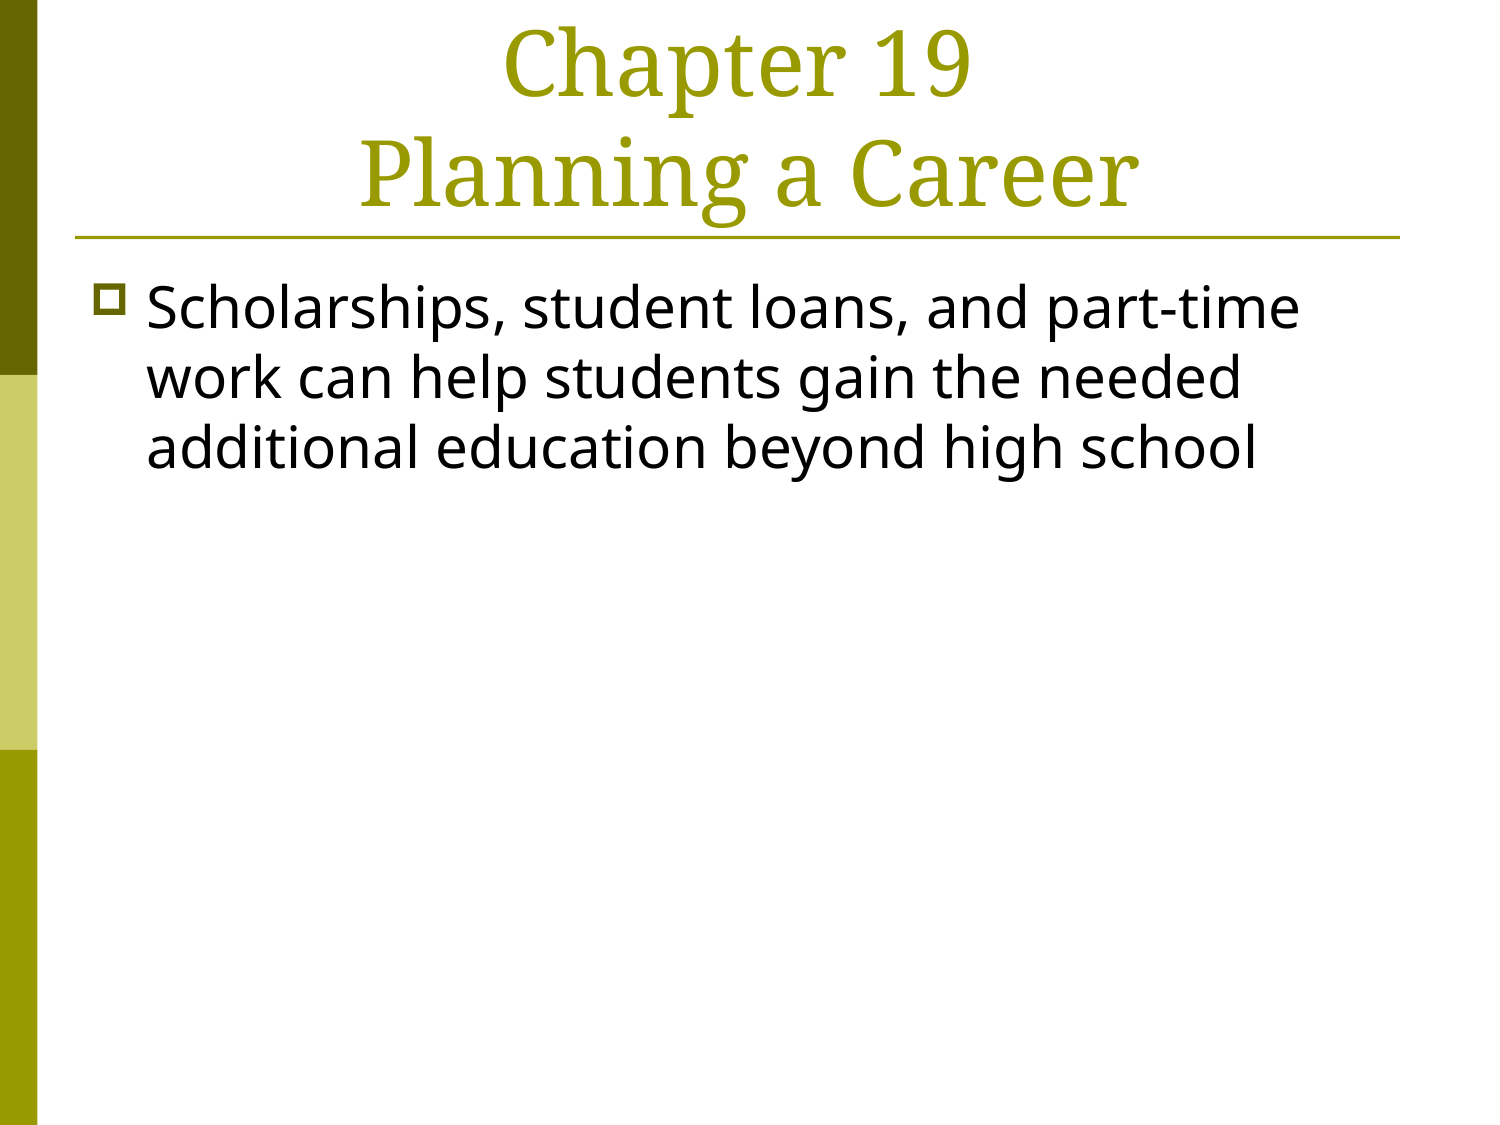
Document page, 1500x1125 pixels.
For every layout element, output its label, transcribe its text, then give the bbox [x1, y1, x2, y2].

title Chapter 19 Planning a Career [74, 45, 1426, 233]
list Scholarships, student loans, and part-time work can help students gain the needed additional education beyond high school [74, 262, 1426, 1006]
